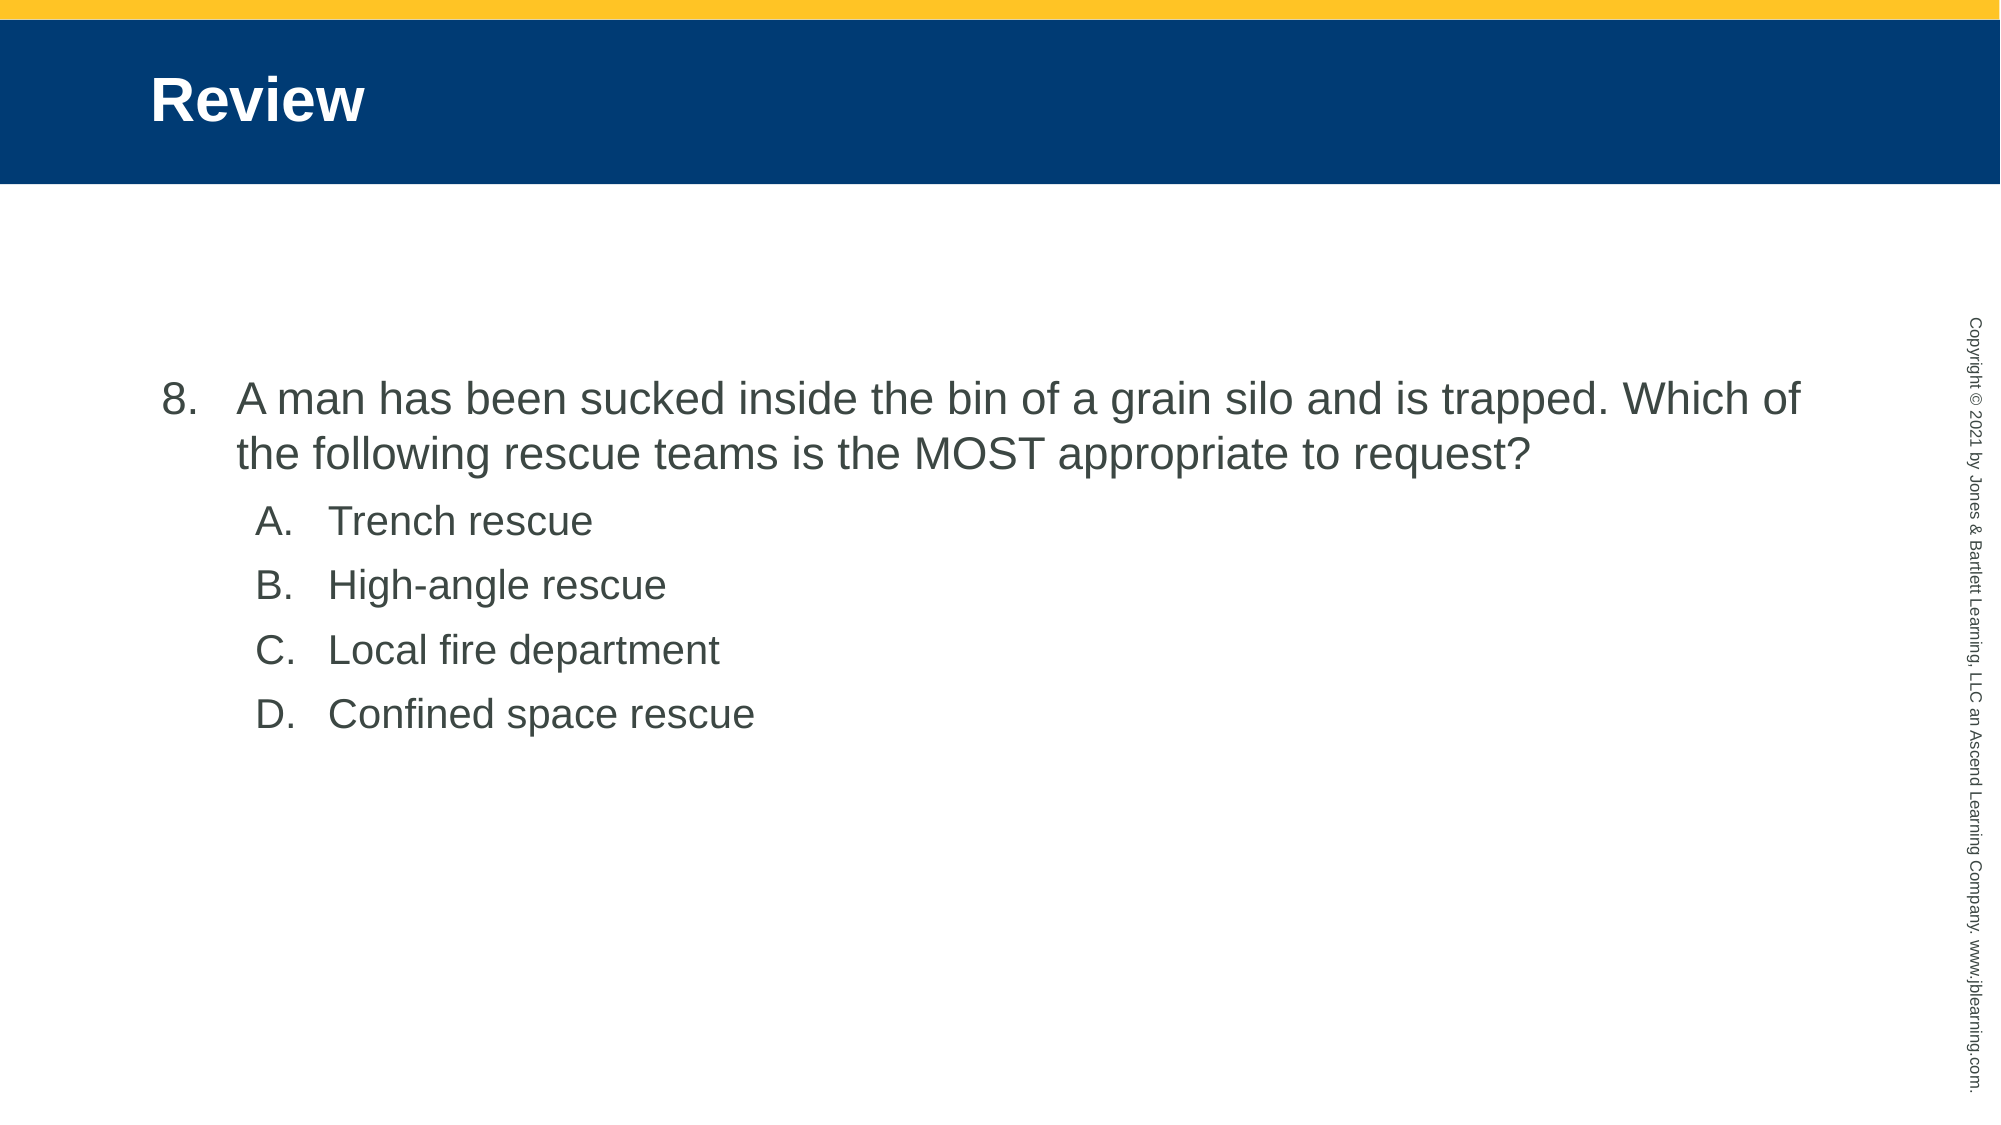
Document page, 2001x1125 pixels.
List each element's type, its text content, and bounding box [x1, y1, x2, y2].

list A man has been sucked inside the bin of a grain silo and is trapped. Which of the following rescue teams is the MOST appropriate to request? Trench rescue High-angle rescue Local fire department Confined space rescue [146, 361, 1859, 1016]
title Review [0, 19, 2000, 185]
